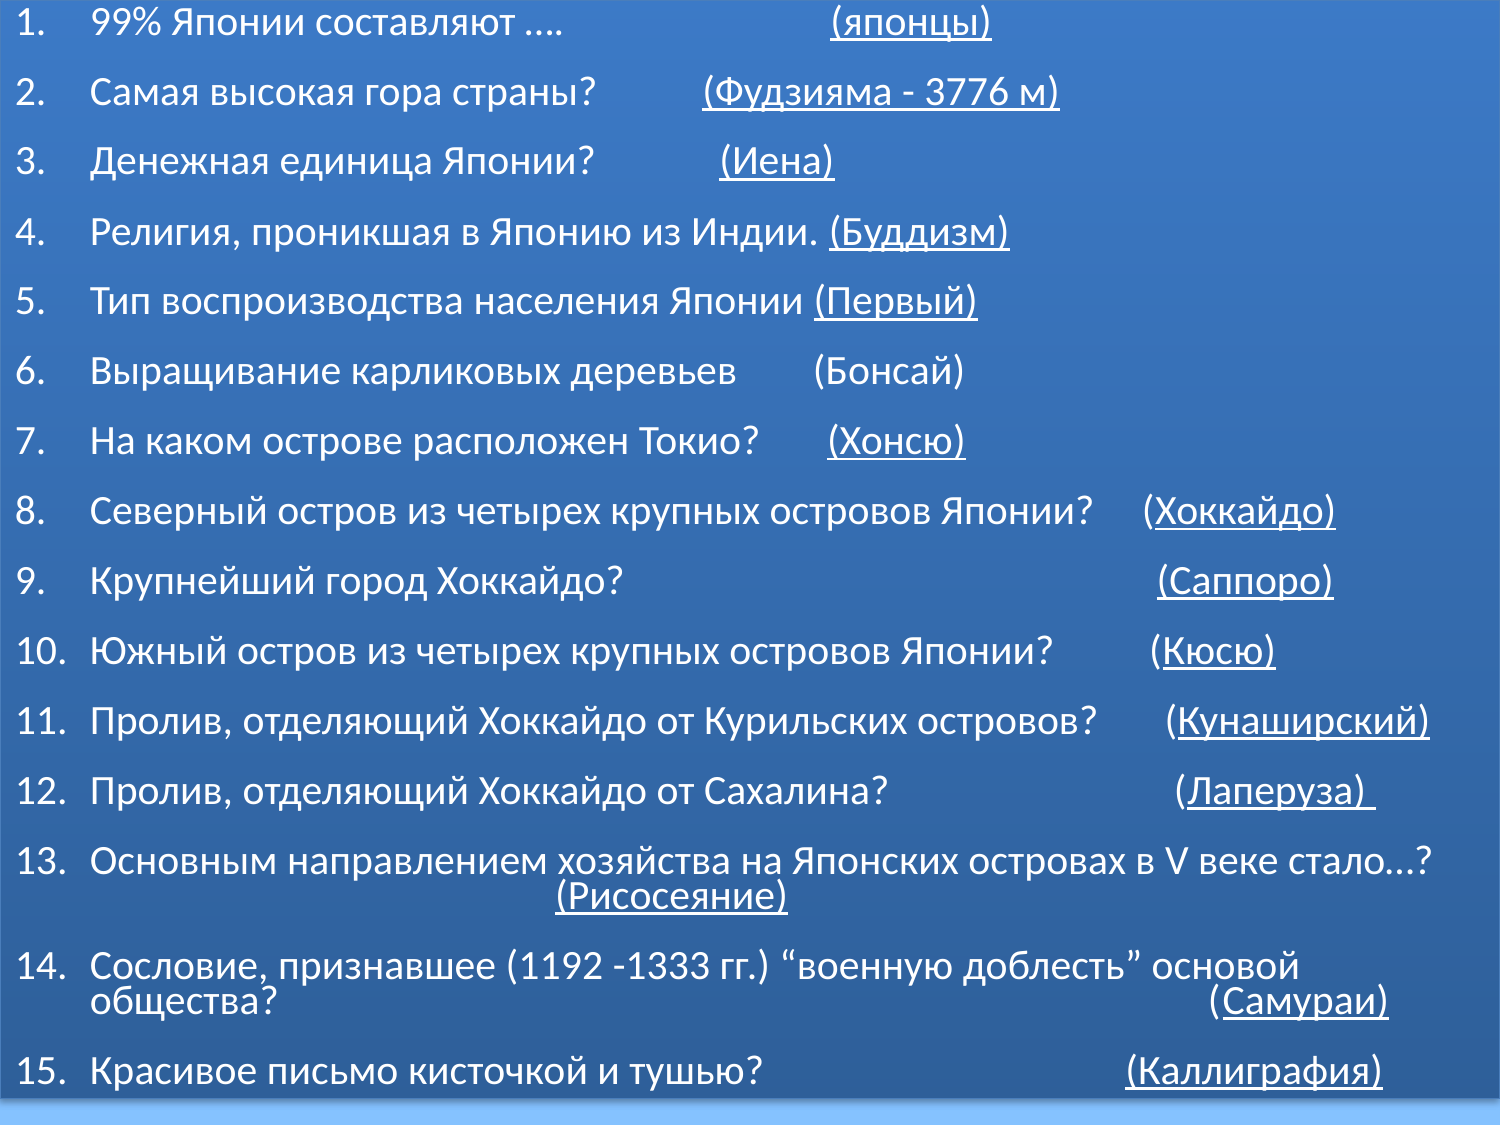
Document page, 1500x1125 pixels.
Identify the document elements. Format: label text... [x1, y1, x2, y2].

text_box 99% Японии составляют …. (японцы) Самая высокая гора страны? (Фудзияма - 3776 м) Денежная единица Японии? (Иена) Религия, проникшая в Японию из Индии. (Буддизм) Тип воспроизводства населения Японии (Первый) Выращивание карликовых деревьев (Бонсай) На каком острове расположен Токио? (Хонсю) Северный остров из четырех крупных островов Японии? (Хоккайдо) Крупнейший город Хоккайдо? (Саппоро) Южный остров из четырех крупных островов Японии? (Кюсю) Пролив, отделяющий Хоккайдо от Курильских островов? (Кунаширский) Пролив, отделяющий Хоккайдо от Сахалина? (Лаперуза) Основным направлением хозяйства на Японских островах в V веке стало…? (Рисосеяние) Сословие, признавшее (1192 -1333 гг.) “военную доблесть” основой общества? (Самураи) Красивое письмо кисточкой и тушью? (Каллиграфия) [0, 0, 1500, 1099]
